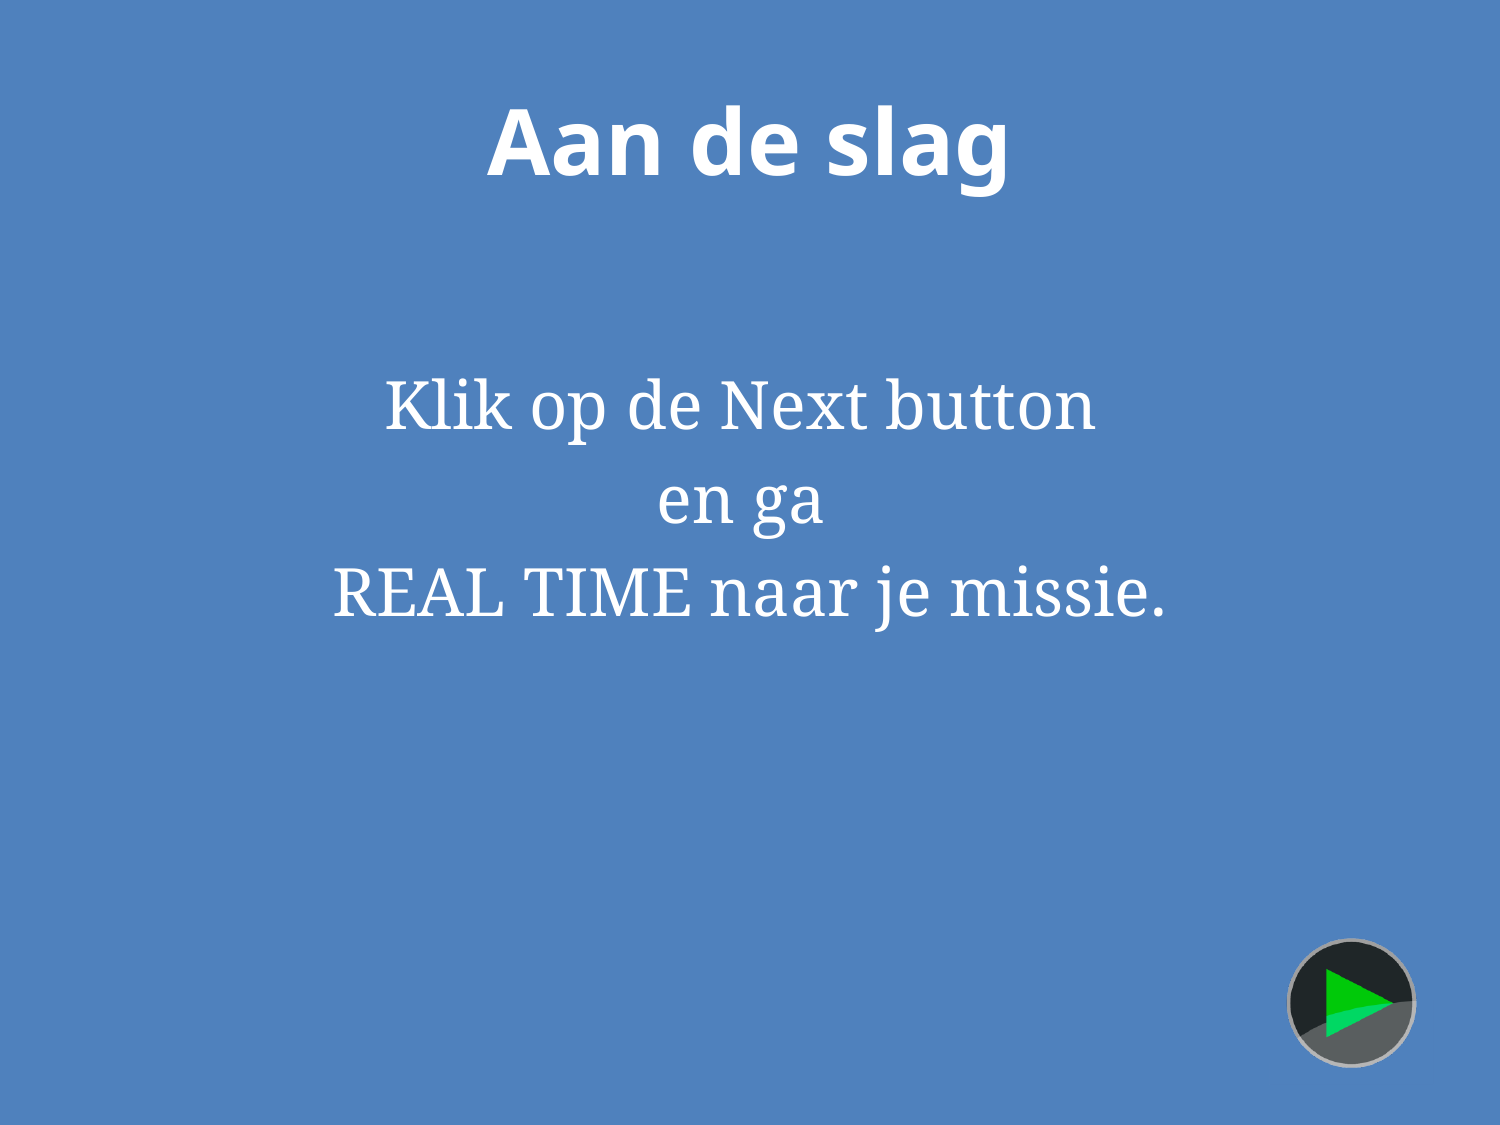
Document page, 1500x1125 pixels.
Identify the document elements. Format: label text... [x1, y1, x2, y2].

list Klik op de Next button en ga REAL TIME naar je missie. [75, 262, 1425, 1005]
picture [1269, 920, 1434, 1085]
title Aan de slag [75, 45, 1425, 233]
